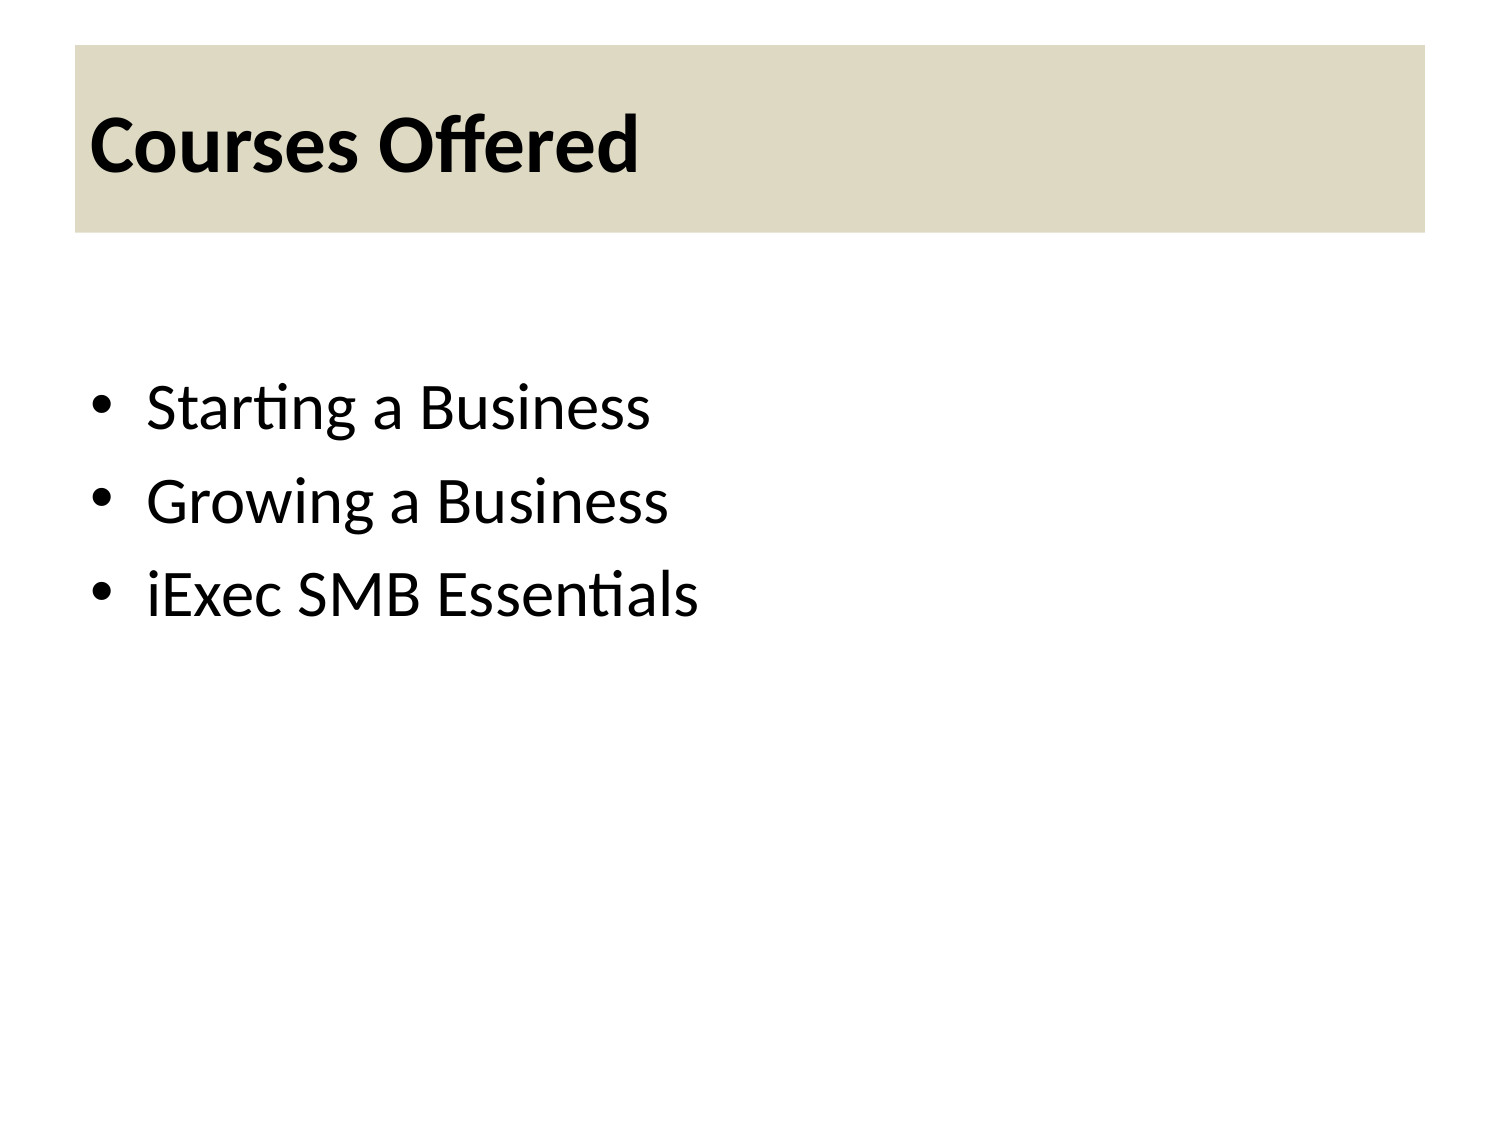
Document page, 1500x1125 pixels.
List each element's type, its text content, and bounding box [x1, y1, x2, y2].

title Courses Offered [74, 44, 1426, 233]
list Starting a Business Growing a Business iExec SMB Essentials [74, 262, 1426, 1006]
